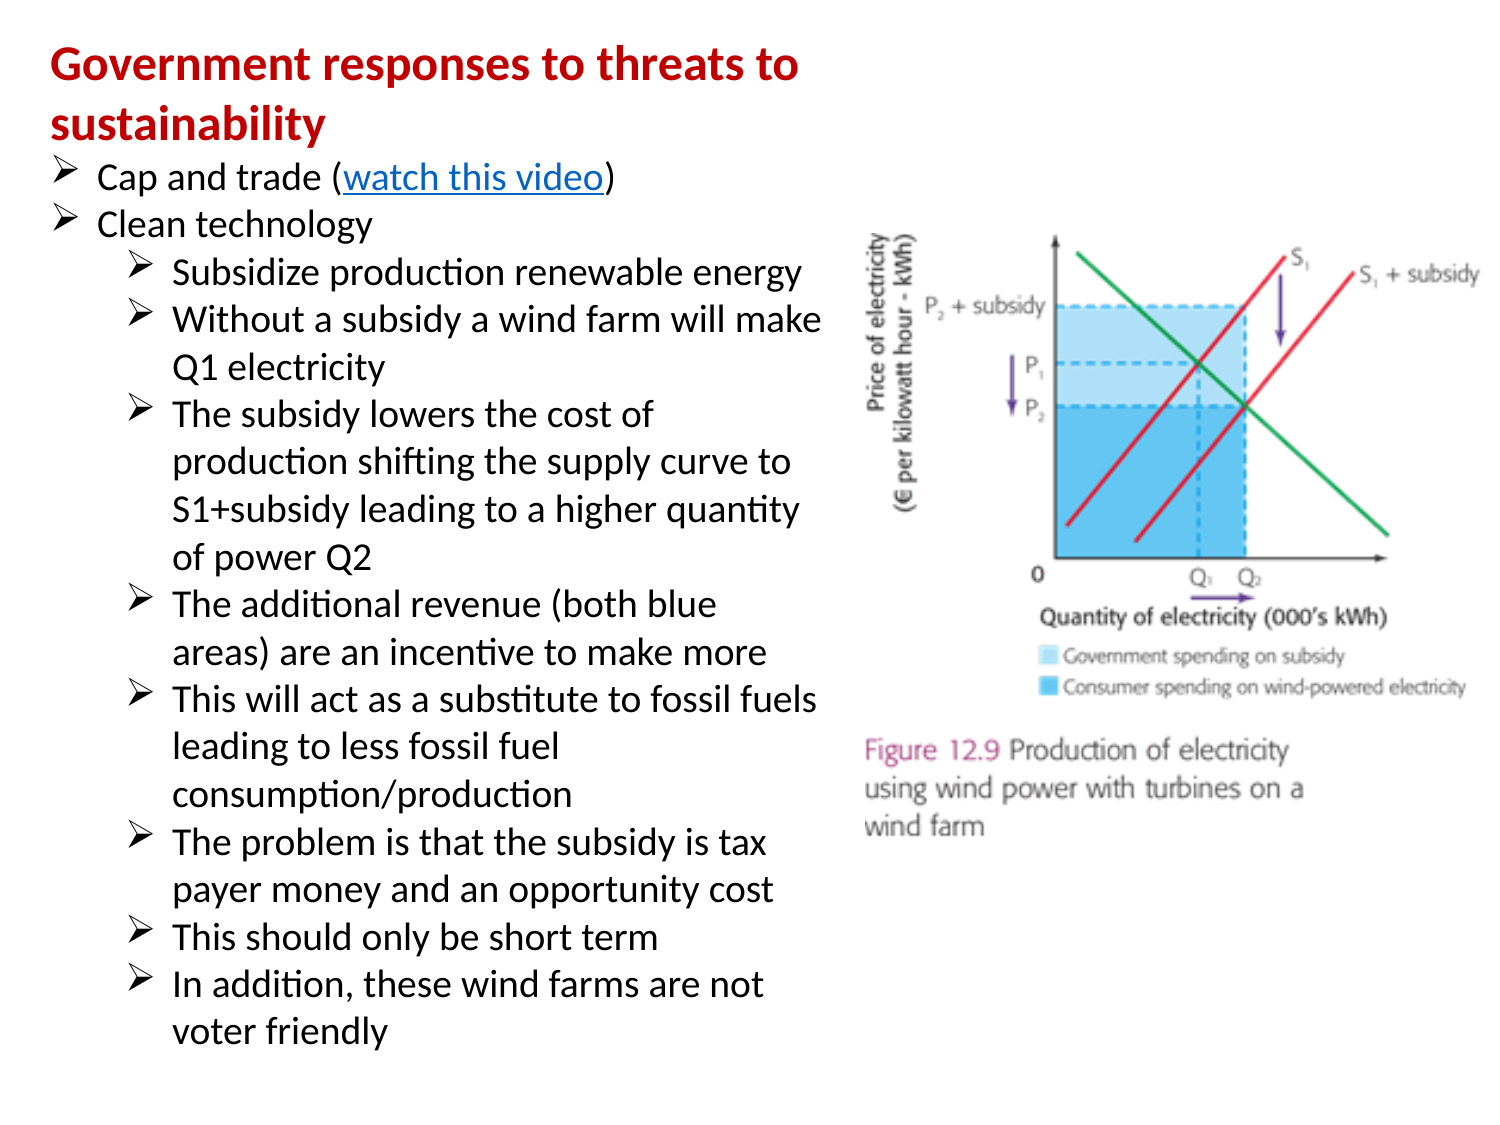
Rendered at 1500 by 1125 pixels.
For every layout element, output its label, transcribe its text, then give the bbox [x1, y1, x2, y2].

text_box Government responses to threats to sustainability Cap and trade (watch this video) Clean technology Subsidize production renewable energy Without a subsidy a wind farm will make Q1 electricity The subsidy lowers the cost of production shifting the supply curve to S1+subsidy leading to a higher quantity of power Q2 The additional revenue (both blue areas) are an incentive to make more This will act as a substitute to fossil fuels leading to less fossil fuel consumption/production The problem is that the subsidy is tax payer money and an opportunity cost This should only be short term In addition, these wind farms are not voter friendly [35, 23, 840, 1125]
picture [865, 233, 1483, 839]
